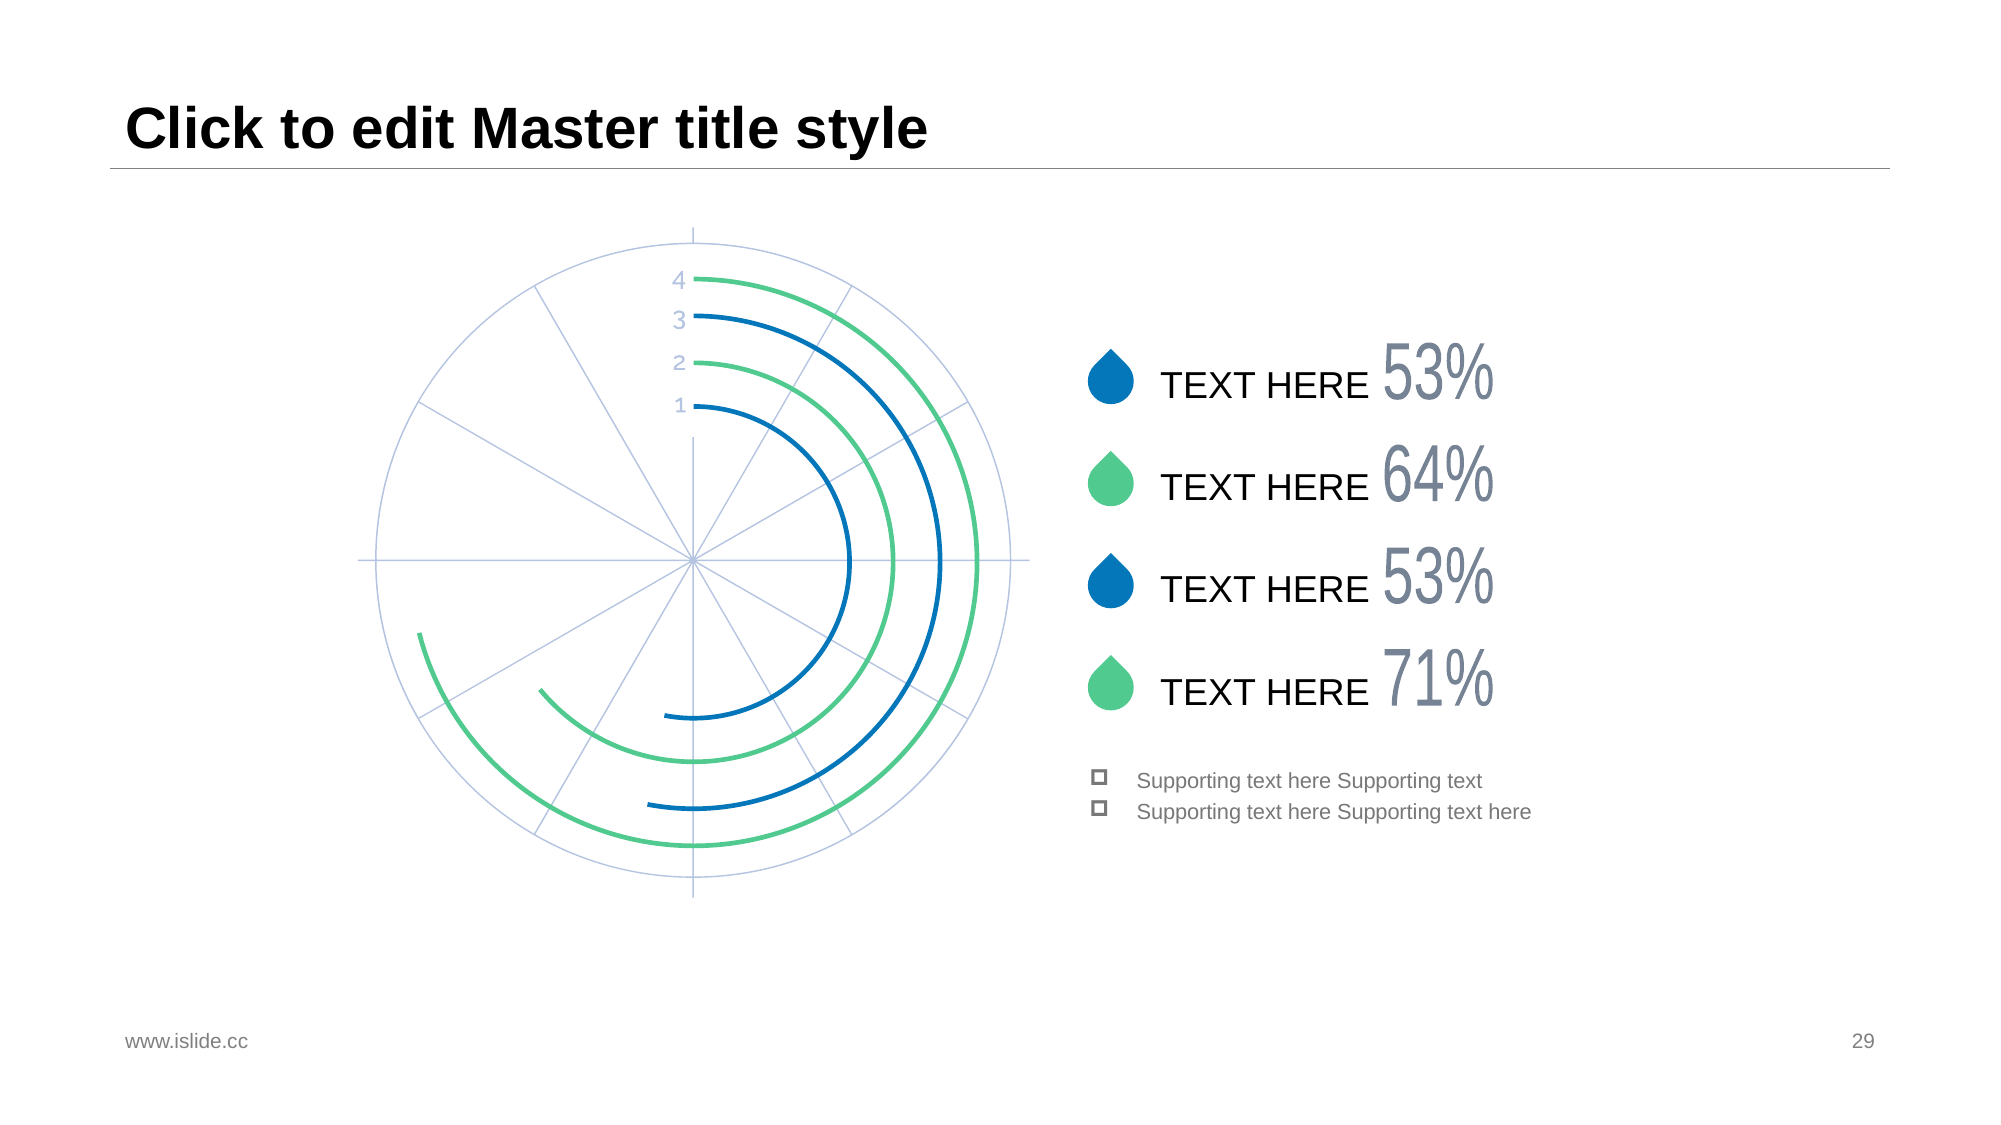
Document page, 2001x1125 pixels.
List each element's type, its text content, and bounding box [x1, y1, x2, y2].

slide_number 29 [1412, 1023, 1890, 1058]
footer www.islide.cc [109, 1023, 790, 1058]
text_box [357, 227, 1643, 898]
title Click to edit Master title style [109, 0, 1890, 169]
